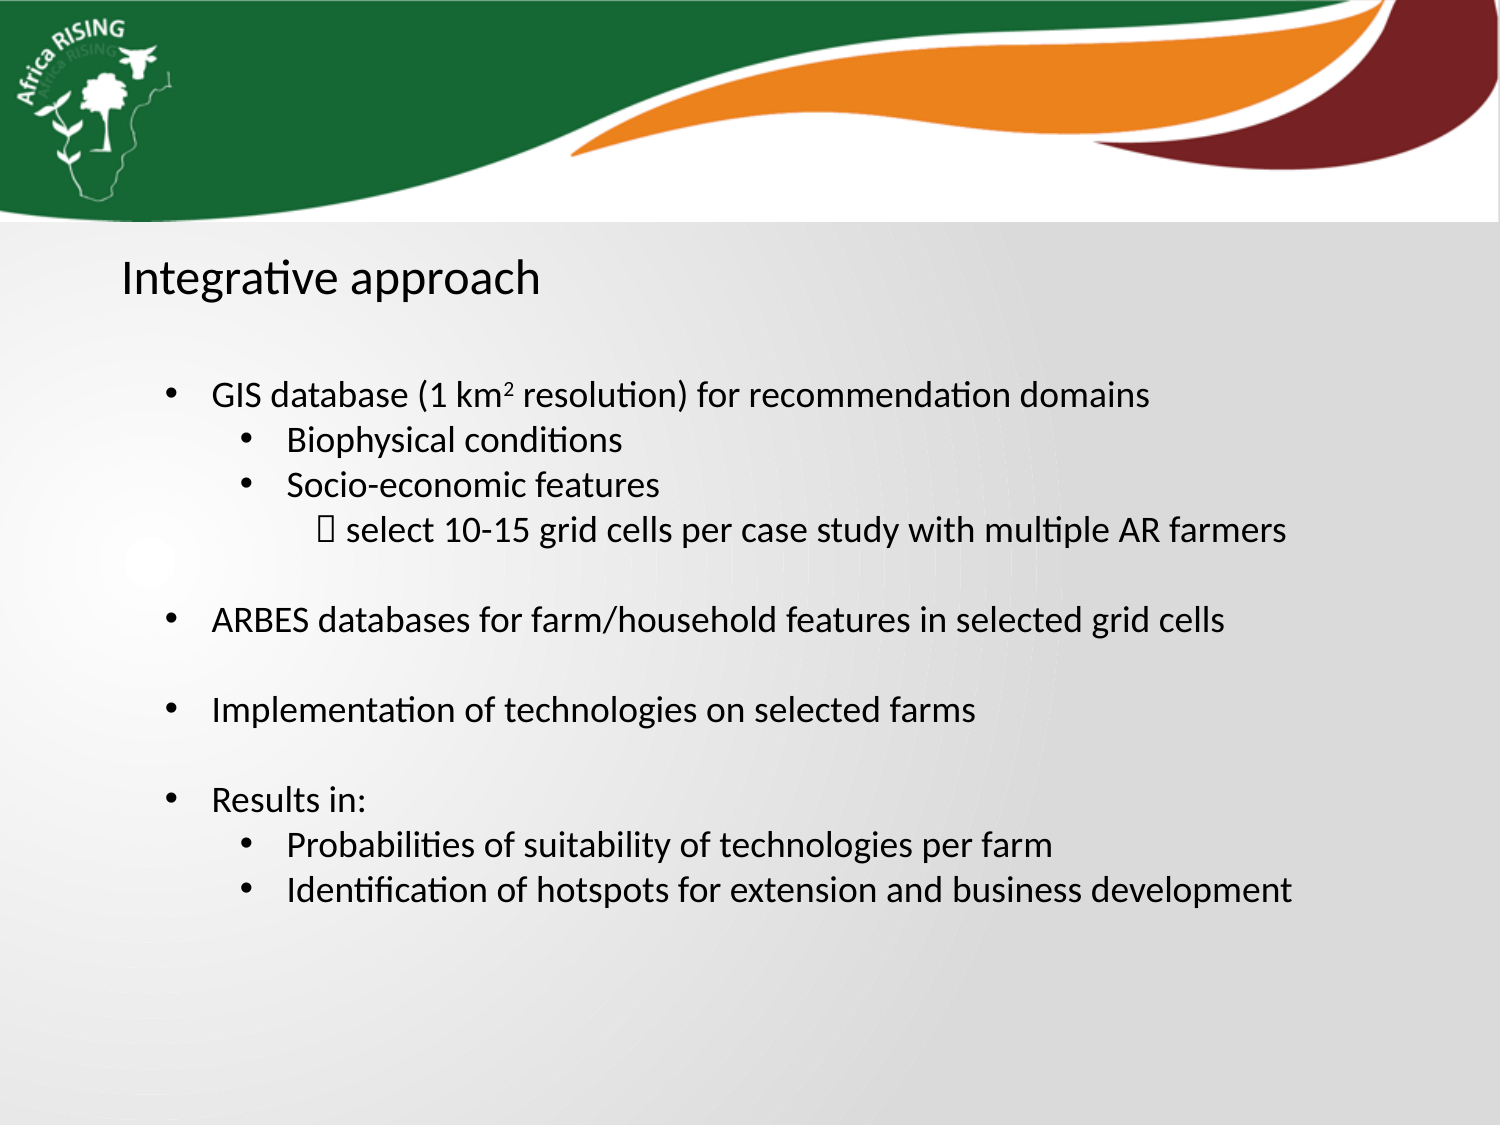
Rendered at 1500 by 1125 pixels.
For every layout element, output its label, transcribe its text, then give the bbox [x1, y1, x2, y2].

text_box GIS database (1 km2 resolution) for recommendation domains Biophysical conditions Socio-economic features  select 10-15 grid cells per case study with multiple AR farmers ARBES databases for farm/household features in selected grid cells Implementation of technologies on selected farms Results in: Probabilities of suitability of technologies per farm Identification of hotspots for extension and business development [150, 362, 1400, 900]
picture [0, 0, 1499, 222]
list Integrative approach [87, 237, 1363, 375]
